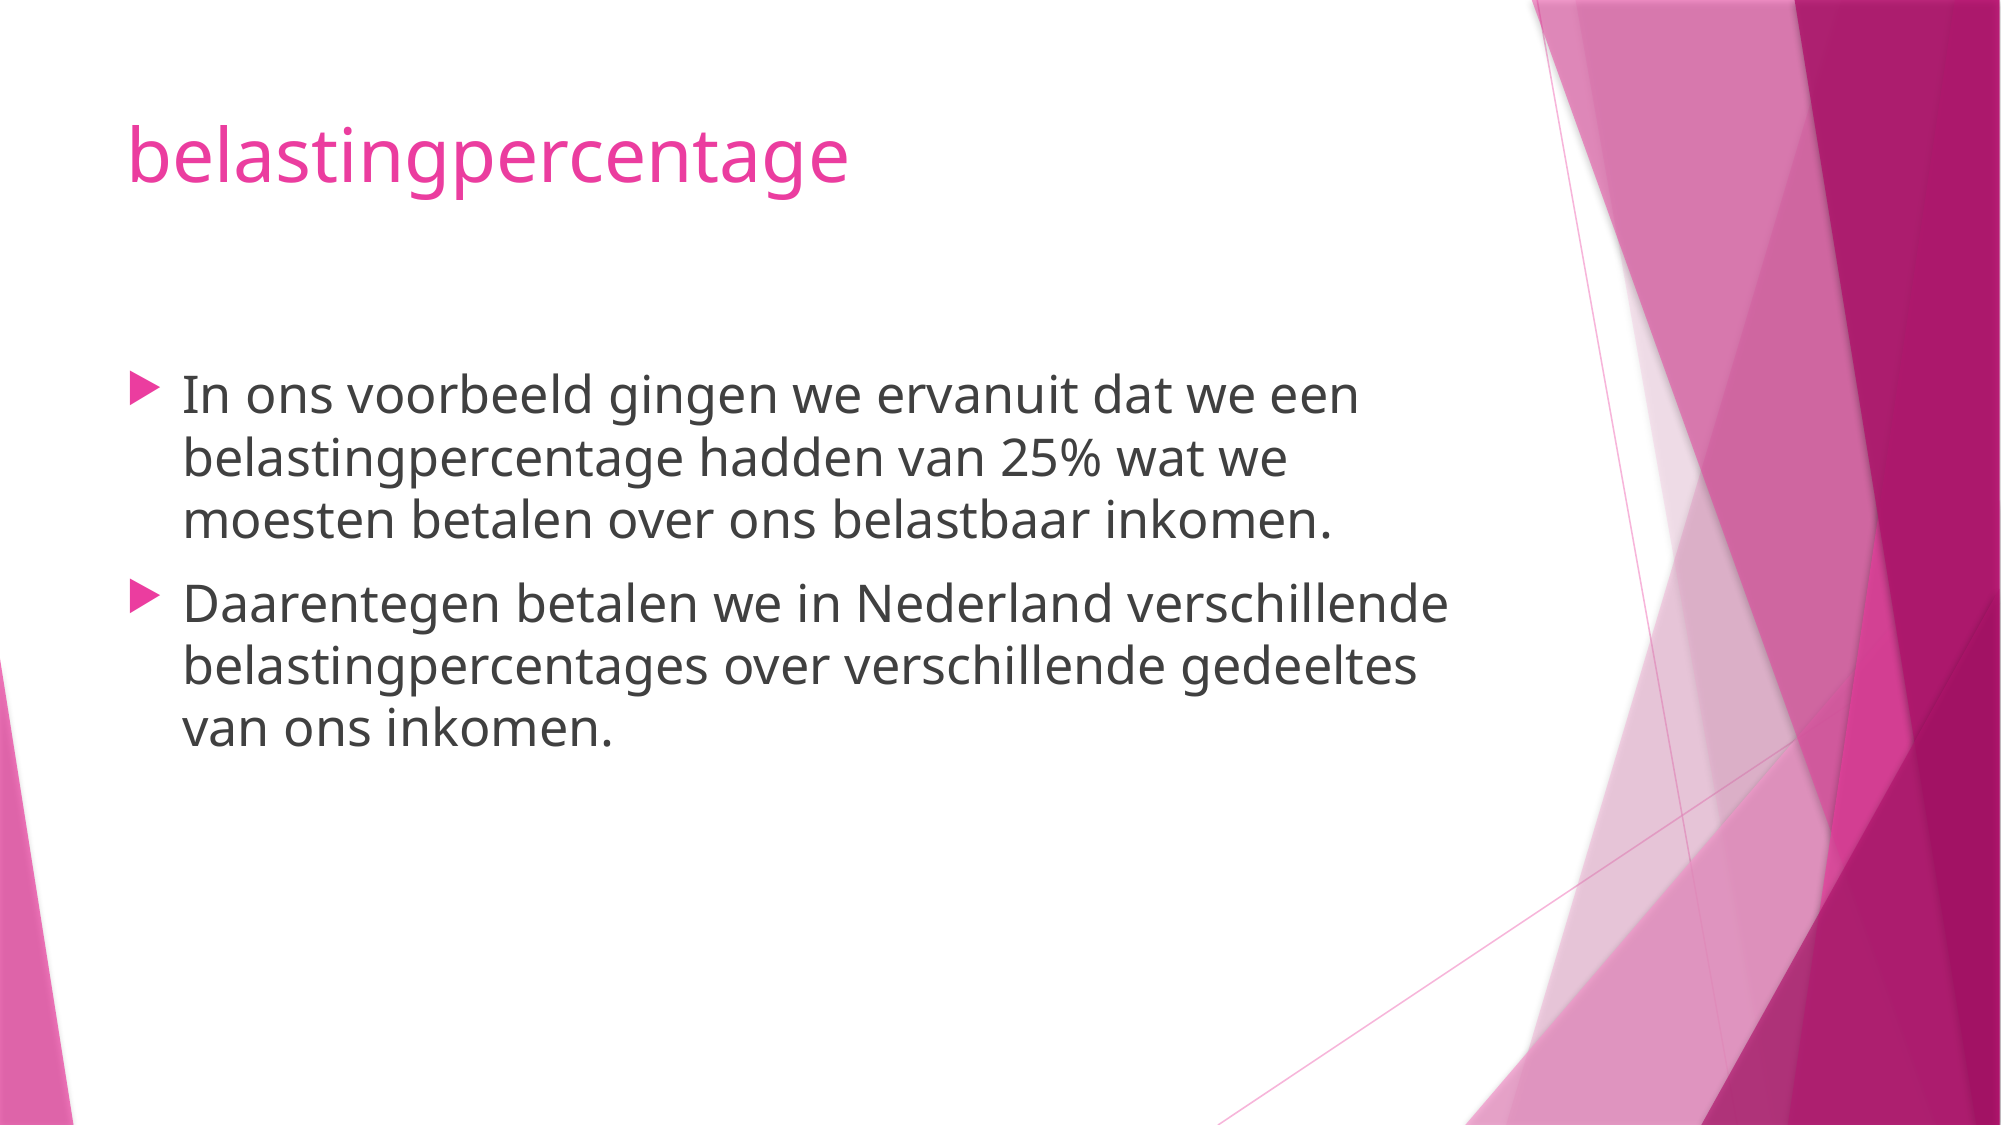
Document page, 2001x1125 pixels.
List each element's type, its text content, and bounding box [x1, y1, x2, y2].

list In ons voorbeeld gingen we ervanuit dat we een belastingpercentage hadden van 25% wat we moesten betalen over ons belastbaar inkomen. Daarentegen betalen we in Nederland verschillende belastingpercentages over verschillende gedeeltes van ons inkomen. [111, 354, 1522, 992]
title belastingpercentage [111, 99, 1522, 317]
